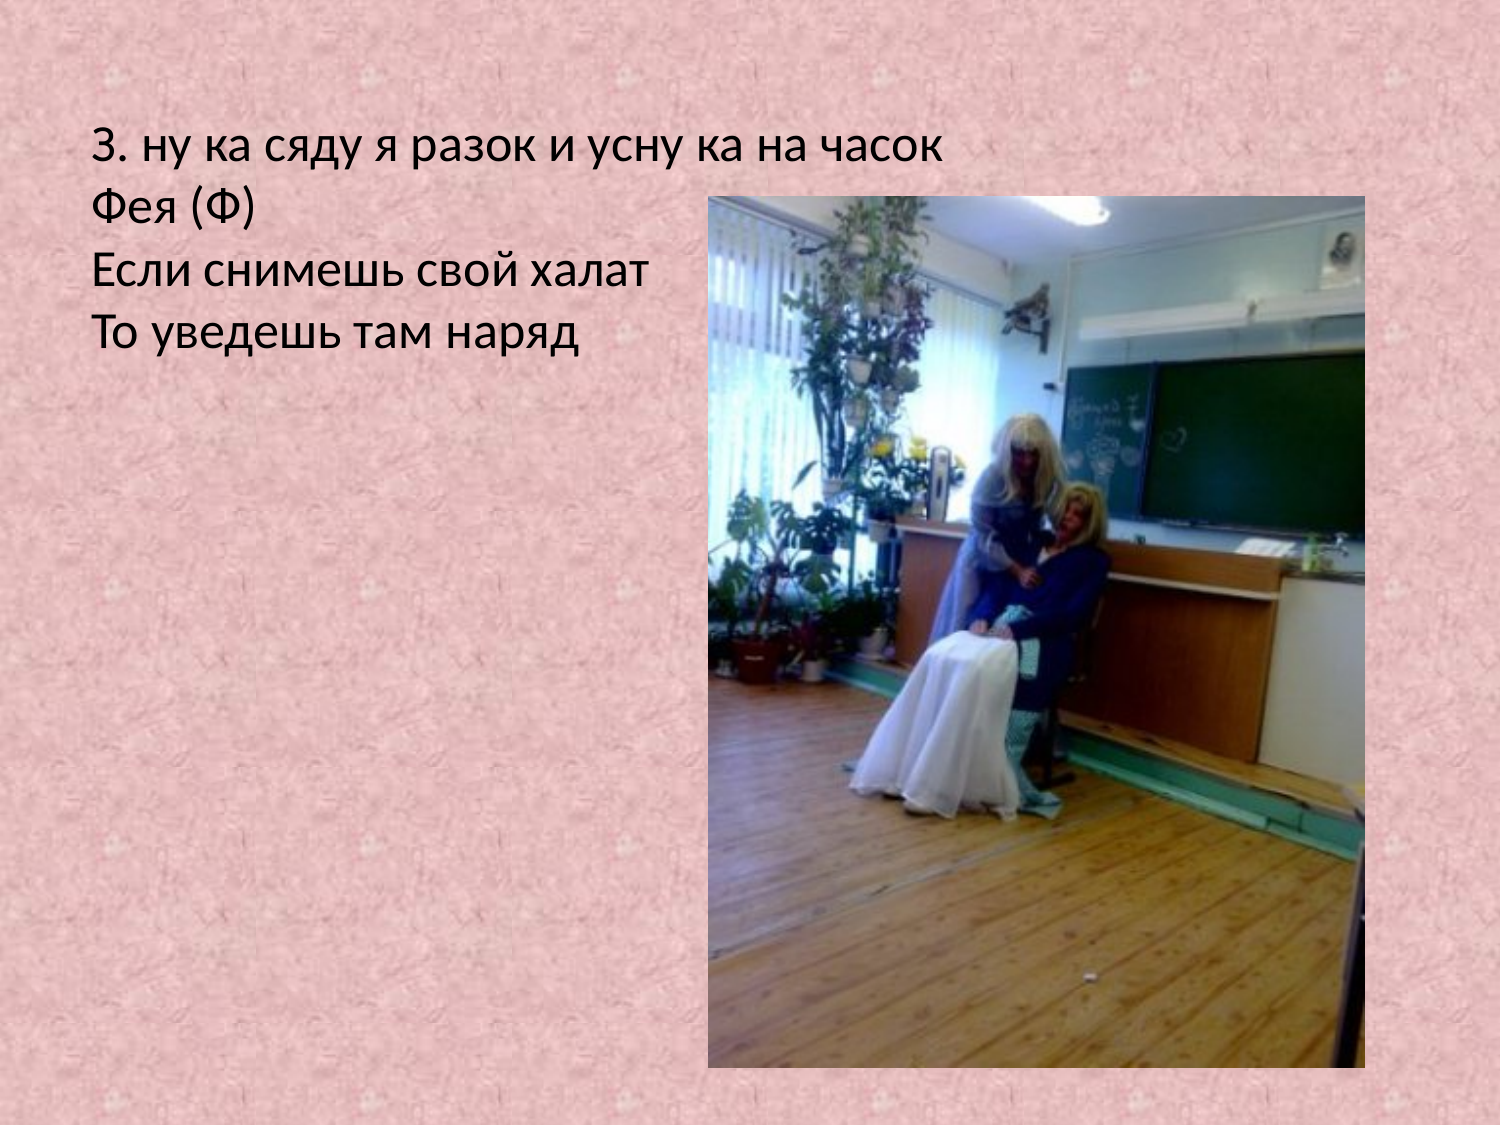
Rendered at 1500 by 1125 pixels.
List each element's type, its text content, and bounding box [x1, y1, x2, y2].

text_box З. ну ка сяду я разок и усну ка на часок Фея (Ф) Если снимешь свой халат То уведешь там наряд [76, 101, 972, 367]
picture [0, 0, 1500, 1125]
